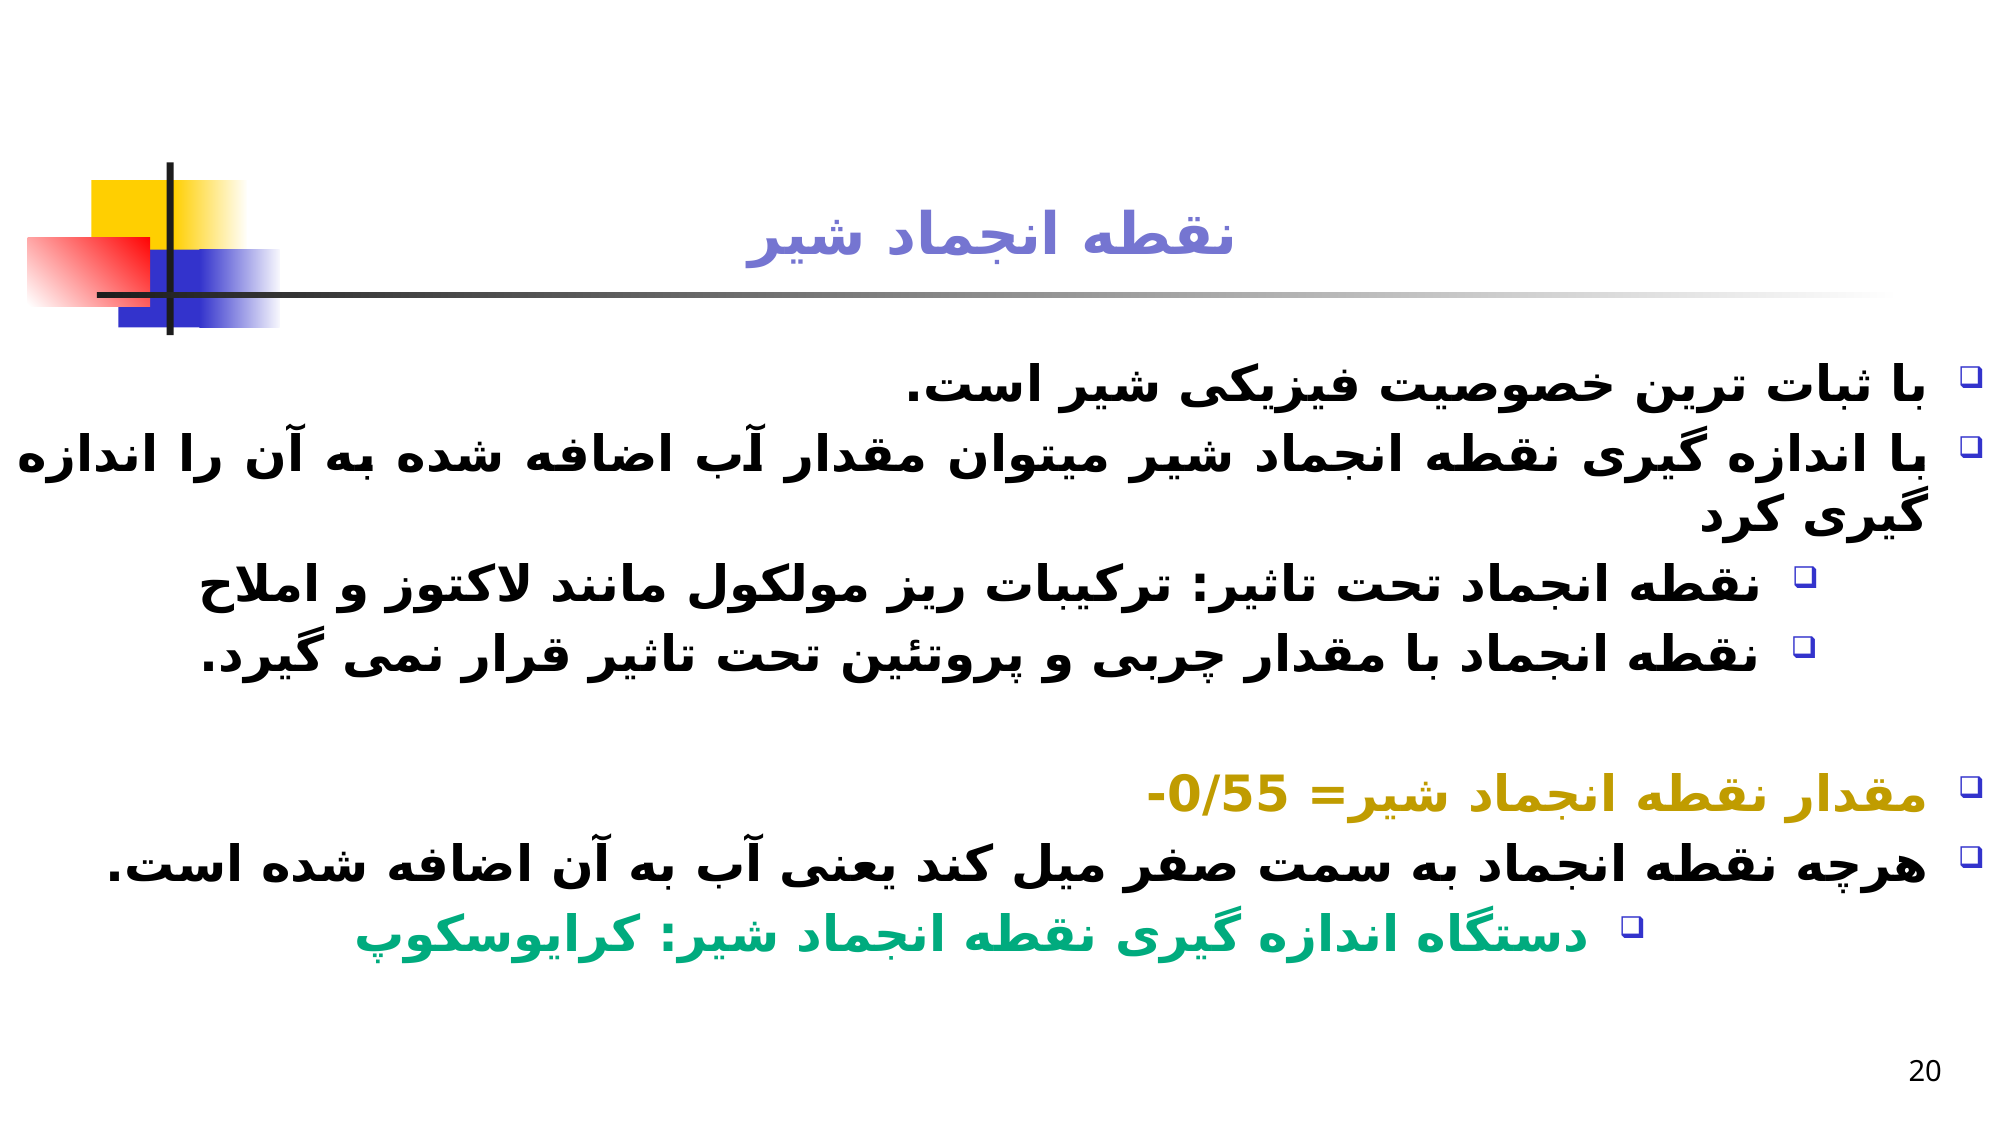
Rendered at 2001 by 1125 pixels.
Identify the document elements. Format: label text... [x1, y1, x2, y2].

list با ثبات ترین خصوصیت فیزیکی شیر است. با اندازه گیری نقطه انجماد شیر میتوان مقدار آب اضافه شده به آن را اندازه گیری کرد نقطه انجماد تحت تاثیر: ترکیبات ریز مولکول مانند لاکتوز و املاح نقطه انجماد با مقدار چربی و پروتئین تحت تاثیر قرار نمی گیرد. مقدار نقطه انجماد شیر= 0/55- هرچه نقطه انجماد به سمت صفر میل کند یعنی آب به آن اضافه شده است. دستگاه اندازه گیری نقطه انجماد شیر: کرایوسکوپ [0, 274, 2000, 1125]
title نقطه انجماد شیر [140, 34, 1846, 274]
